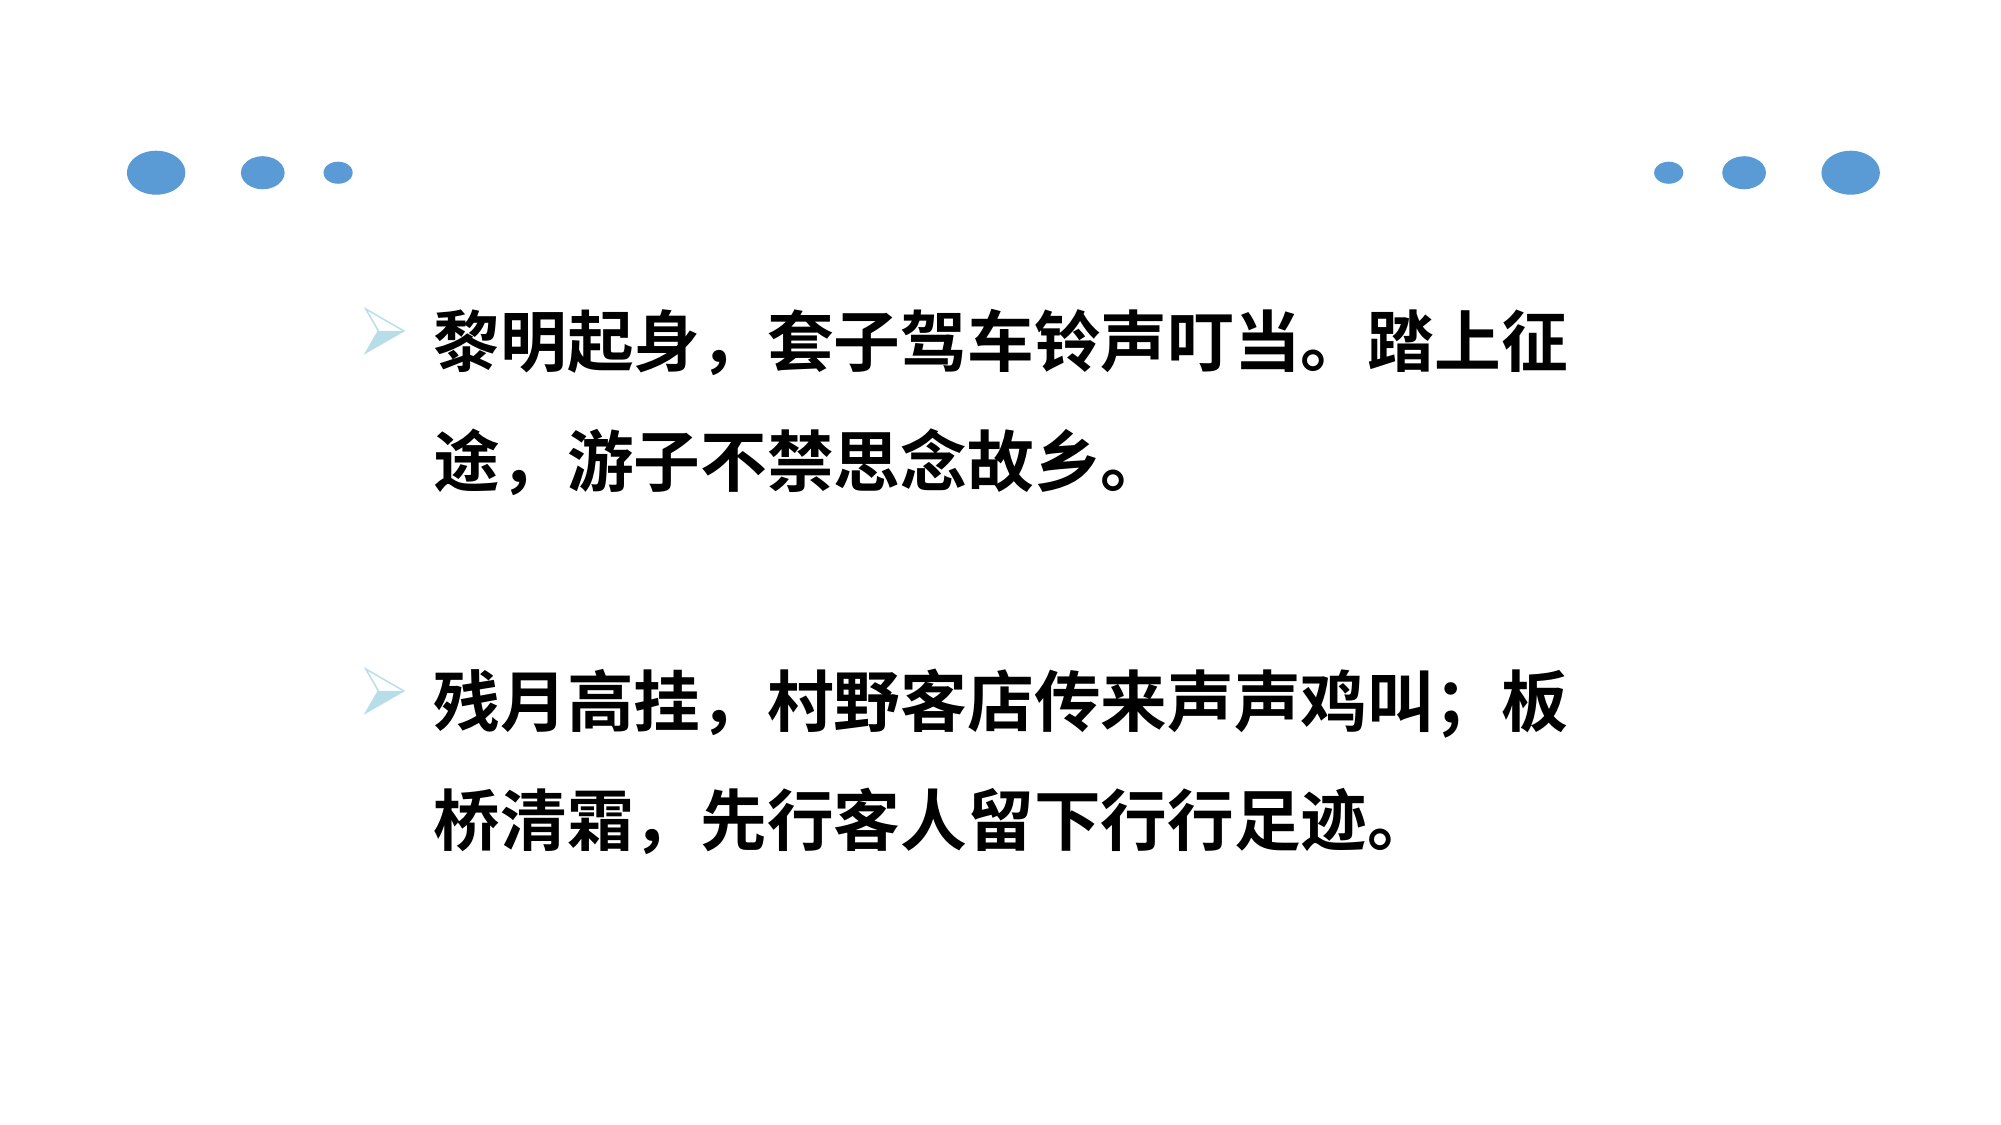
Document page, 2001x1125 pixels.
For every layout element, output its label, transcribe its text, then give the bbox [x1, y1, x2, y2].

text_box 黎明起身，套子驾车铃声叮当。踏上征途，游子不禁思念故乡。 残月高挂，村野客店传来声声鸡叫；板桥清霜，先行客人留下行行足迹。 [343, 252, 1621, 867]
